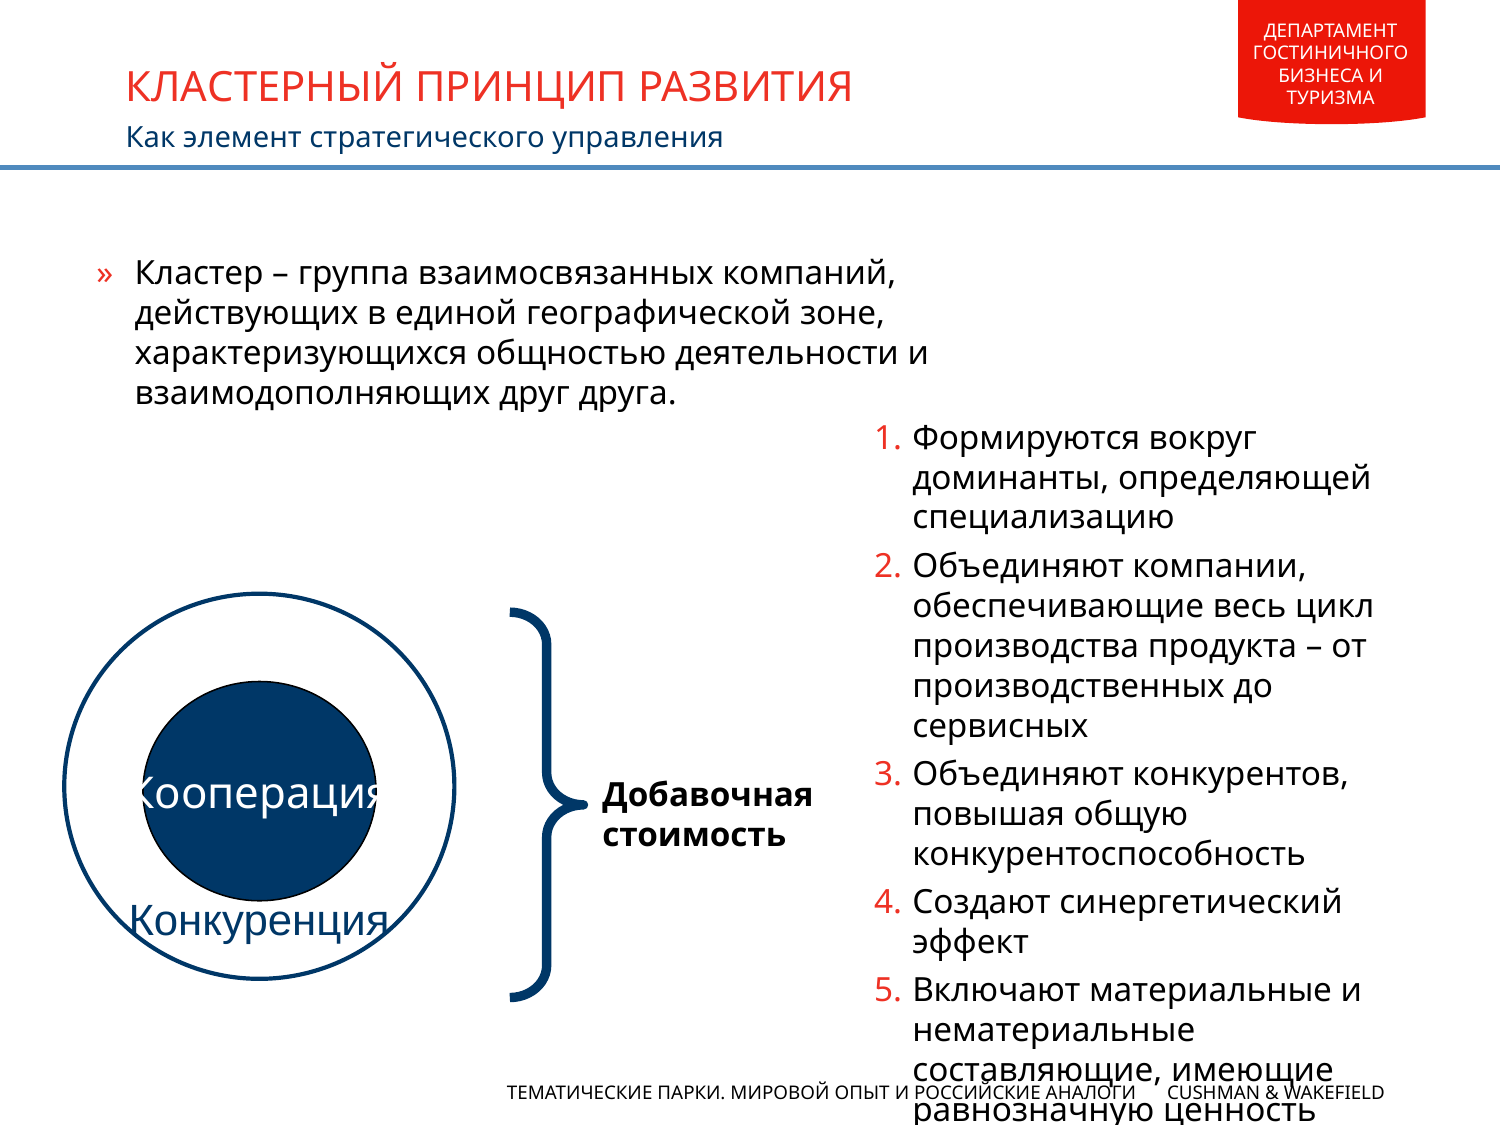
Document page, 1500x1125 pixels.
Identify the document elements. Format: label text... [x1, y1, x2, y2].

text_box Кластер – группа взаимосвязанных компаний, действующих в единой географической зоне, характеризующихся общностью деятельности и взаимодополняющих друг друга. [79, 251, 997, 420]
text_box Добавочная стоимость [588, 765, 856, 861]
title КЛАСТЕРНЫЙ ПРИНЦИП РАЗВИТИЯ [110, 52, 1236, 118]
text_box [64, 593, 584, 998]
list Как элемент стратегического управления [110, 118, 1238, 162]
text_box Формируются вокруг доминанты, определяющей специализацию Объединяют компании, обеспечивающие весь цикл производства продукта – от производственных до сервисных Объединяют конкурентов, повышая общую конкурентоспособность Создают синергетический эффект Включают материальные и нематериальные составляющие, имеющие равнозначную ценность [857, 415, 1468, 1125]
